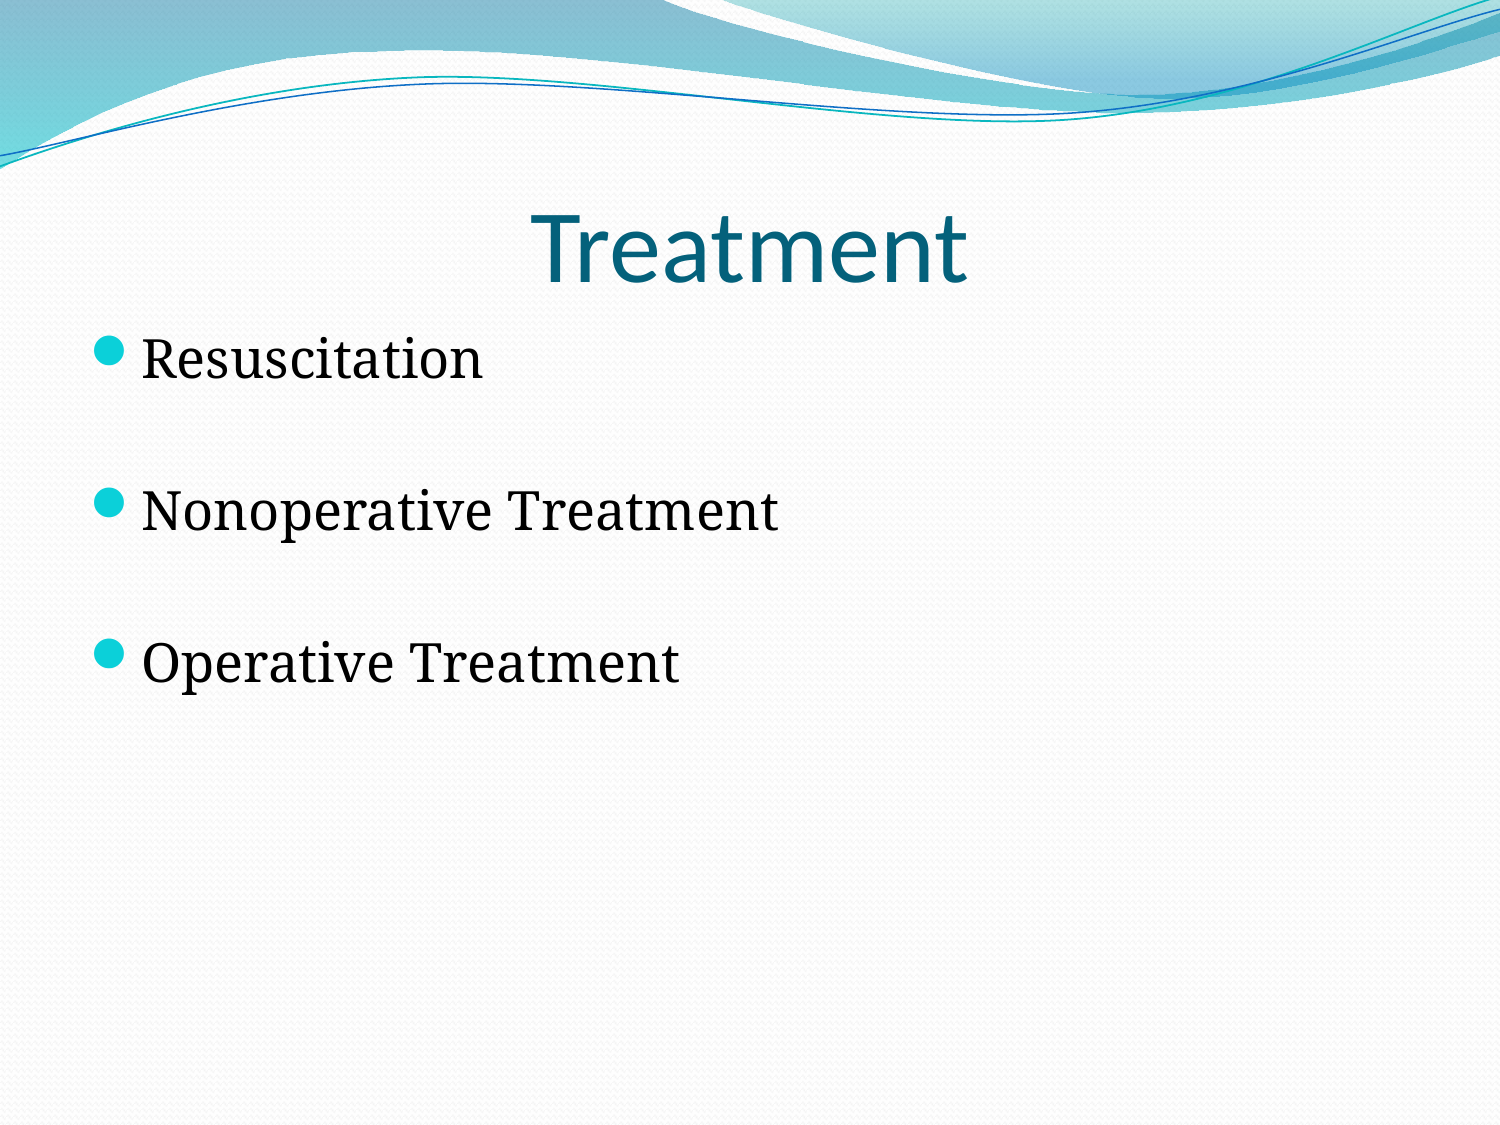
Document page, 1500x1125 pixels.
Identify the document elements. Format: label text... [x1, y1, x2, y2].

title Treatment [75, 115, 1425, 303]
list Resuscitation Nonoperative Treatment Operative Treatment [75, 317, 1425, 1038]
